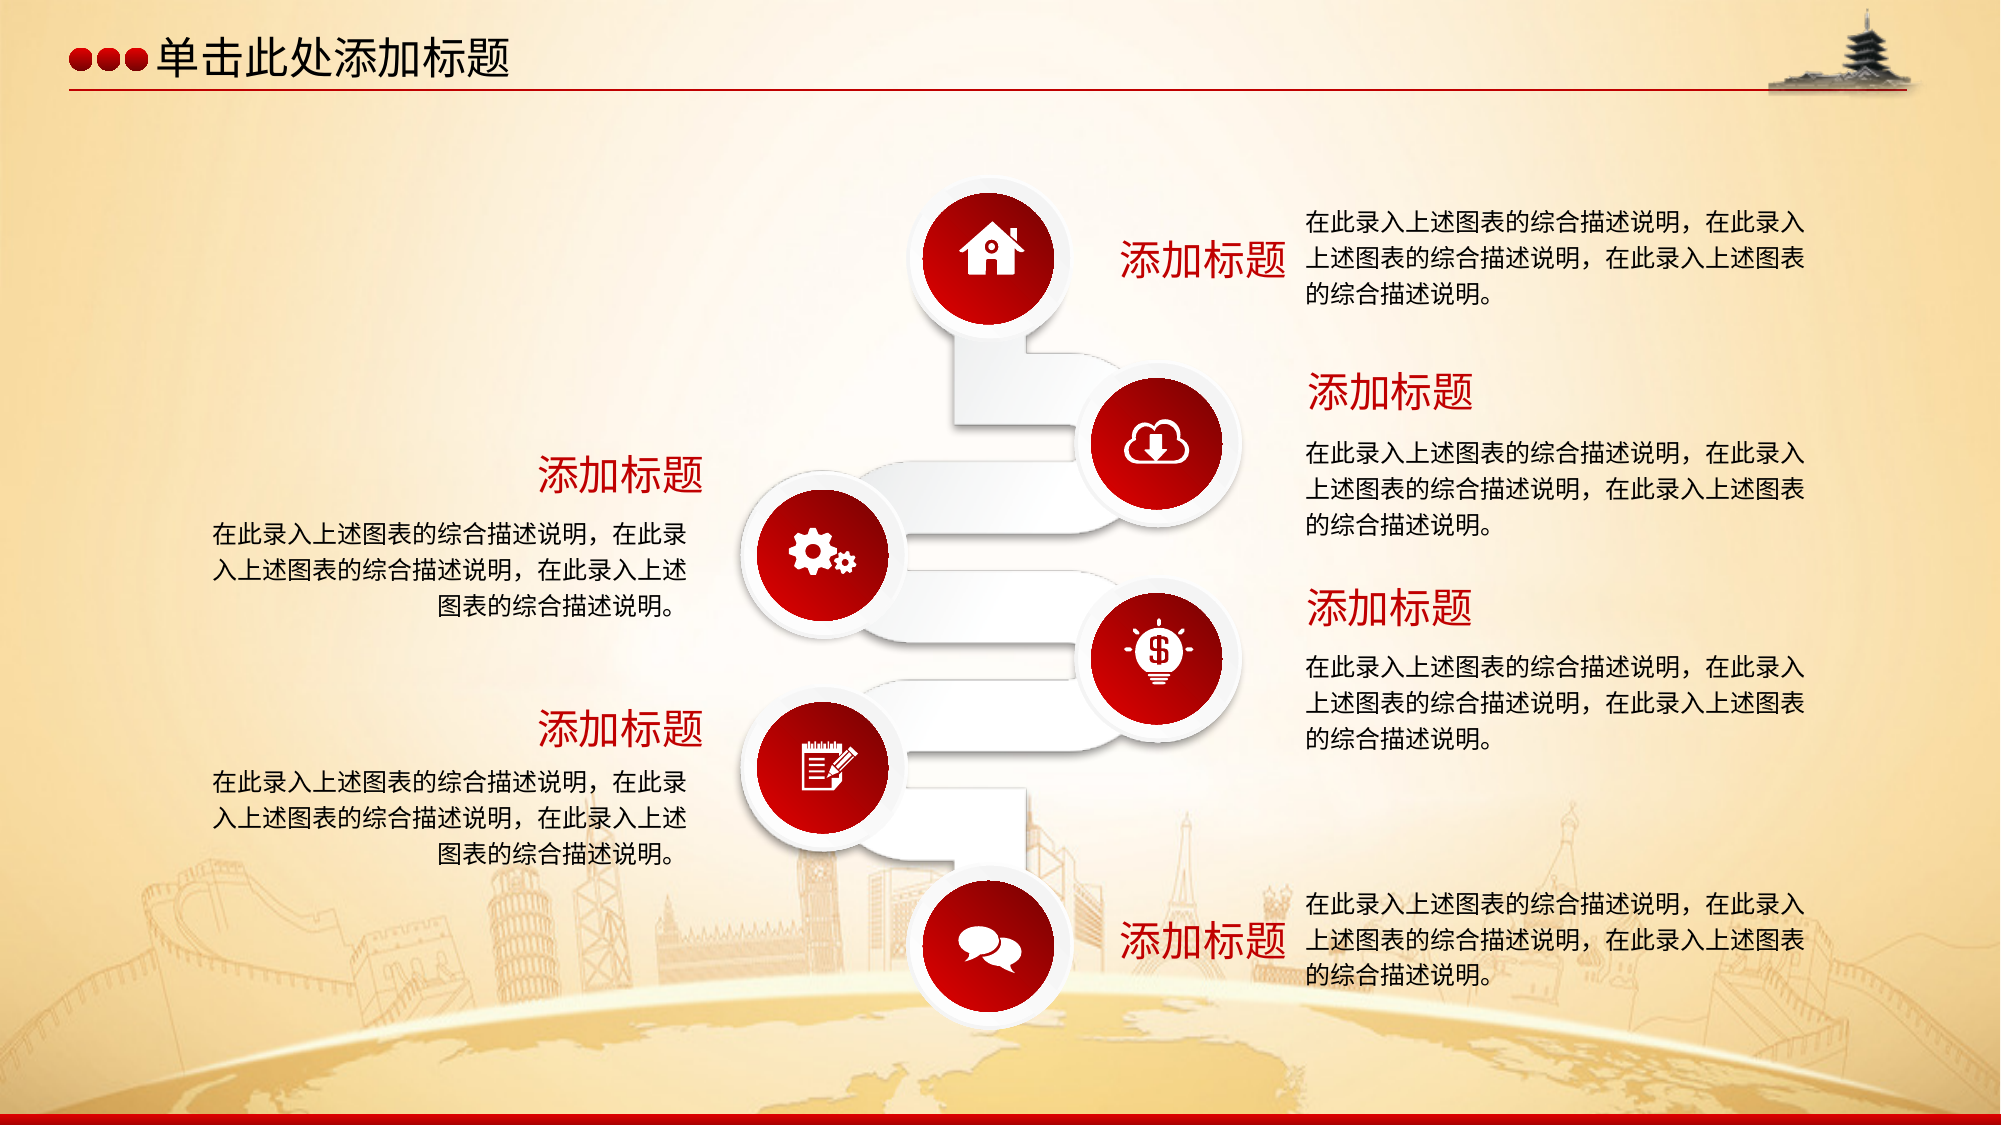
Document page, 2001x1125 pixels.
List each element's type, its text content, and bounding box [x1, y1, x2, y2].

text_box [906, 862, 1074, 1030]
text_box 在此录入上述图表的综合描述说明，在此录入上述图表的综合描述说明，在此录入上述图表的综合描述说明。 [191, 505, 672, 628]
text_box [958, 926, 1022, 974]
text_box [740, 471, 909, 639]
text_box [123, 46, 150, 72]
text_box [68, 46, 94, 72]
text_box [1074, 574, 1242, 743]
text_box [1074, 359, 1242, 528]
text_box 在此录入上述图表的综合描述说明，在此录入上述图表的综合描述说明，在此录入上述图表的综合描述说明。 [191, 753, 672, 876]
text_box 添加标题 [1308, 358, 1490, 424]
text_box 添加标题 [522, 441, 672, 505]
text_box 在此录入上述图表的综合描述说明，在此录入上述图表的综合描述说明，在此录入上述图表的综合描述说明。 [1308, 193, 1825, 316]
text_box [801, 741, 858, 791]
text_box [96, 46, 122, 72]
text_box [906, 174, 1074, 343]
text_box [0, 1114, 2000, 1125]
picture [0, 0, 2001, 1125]
text_box 添加标题 [522, 695, 672, 753]
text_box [959, 221, 1025, 275]
text_box 添加标题 [1308, 574, 1489, 638]
text_box 在此录入上述图表的综合描述说明，在此录入上述图表的综合描述说明，在此录入上述图表的综合描述说明。 [1308, 424, 1825, 547]
text_box 在此录入上述图表的综合描述说明，在此录入上述图表的综合描述说明，在此录入上述图表的综合描述说明。 [1308, 638, 1825, 761]
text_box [740, 683, 909, 852]
text_box 在此录入上述图表的综合描述说明，在此录入上述图表的综合描述说明，在此录入上述图表的综合描述说明。 [1308, 875, 1825, 998]
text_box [788, 527, 857, 575]
text_box 单击此处添加标题 [155, 30, 512, 84]
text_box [1124, 618, 1194, 685]
